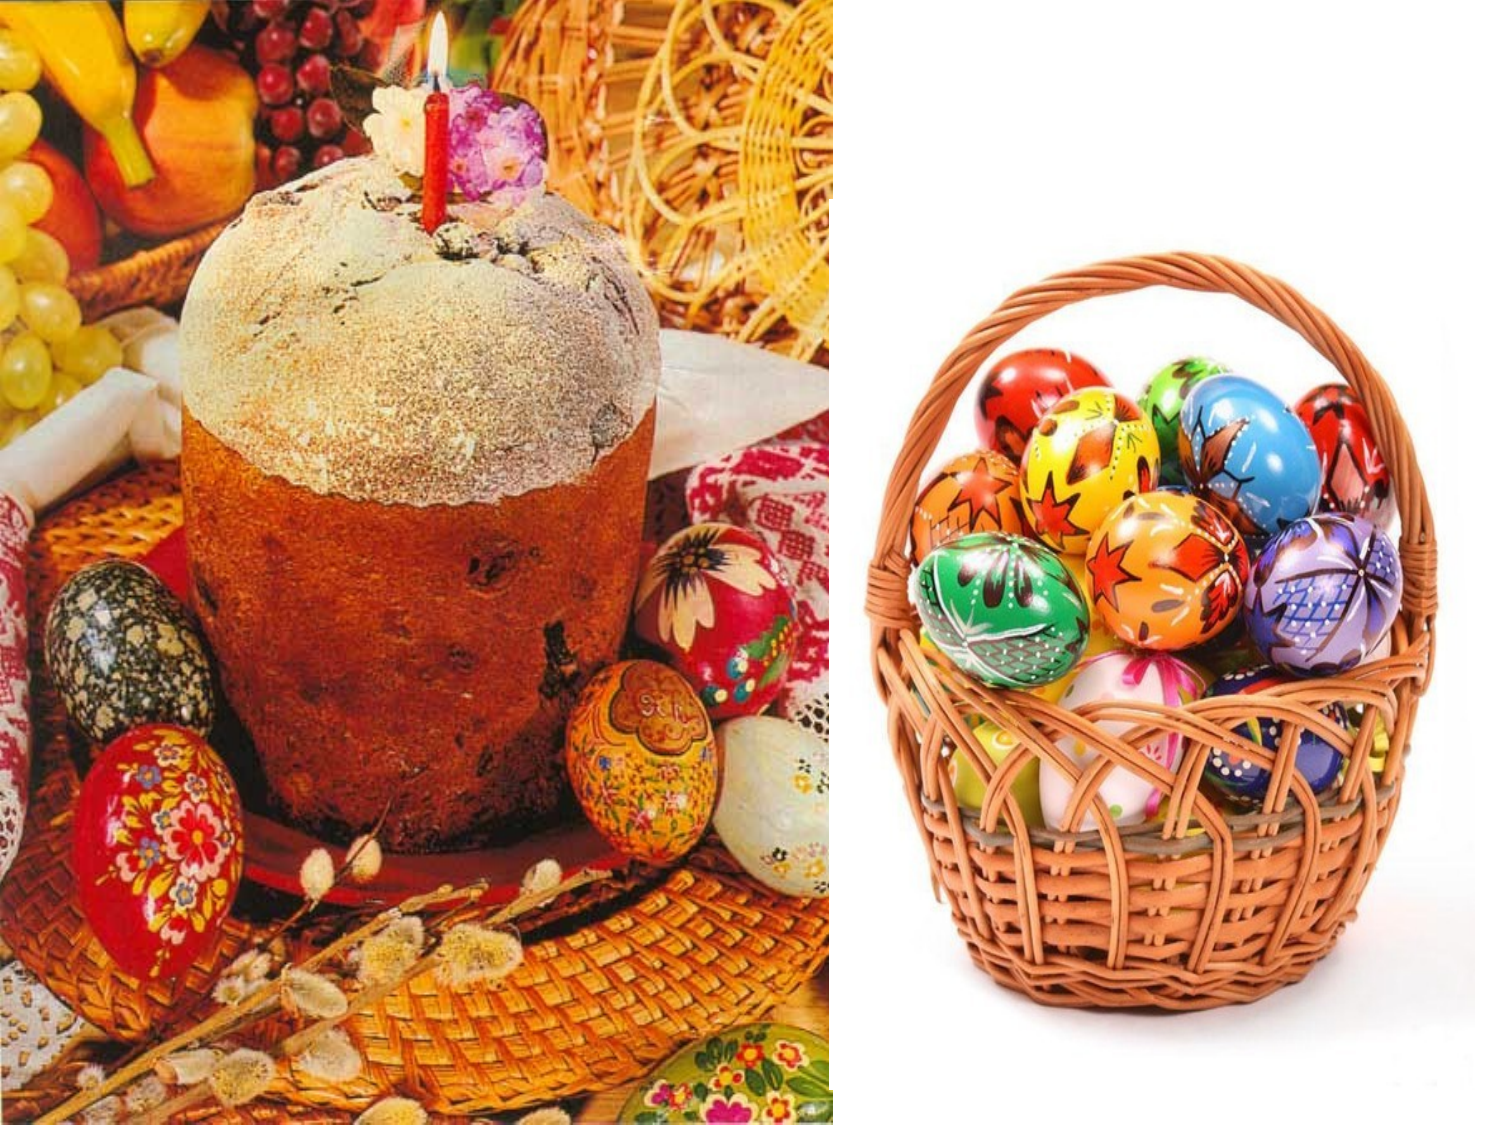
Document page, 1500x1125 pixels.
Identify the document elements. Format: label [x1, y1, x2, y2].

picture [0, 0, 833, 1125]
list [829, 198, 1476, 1091]
